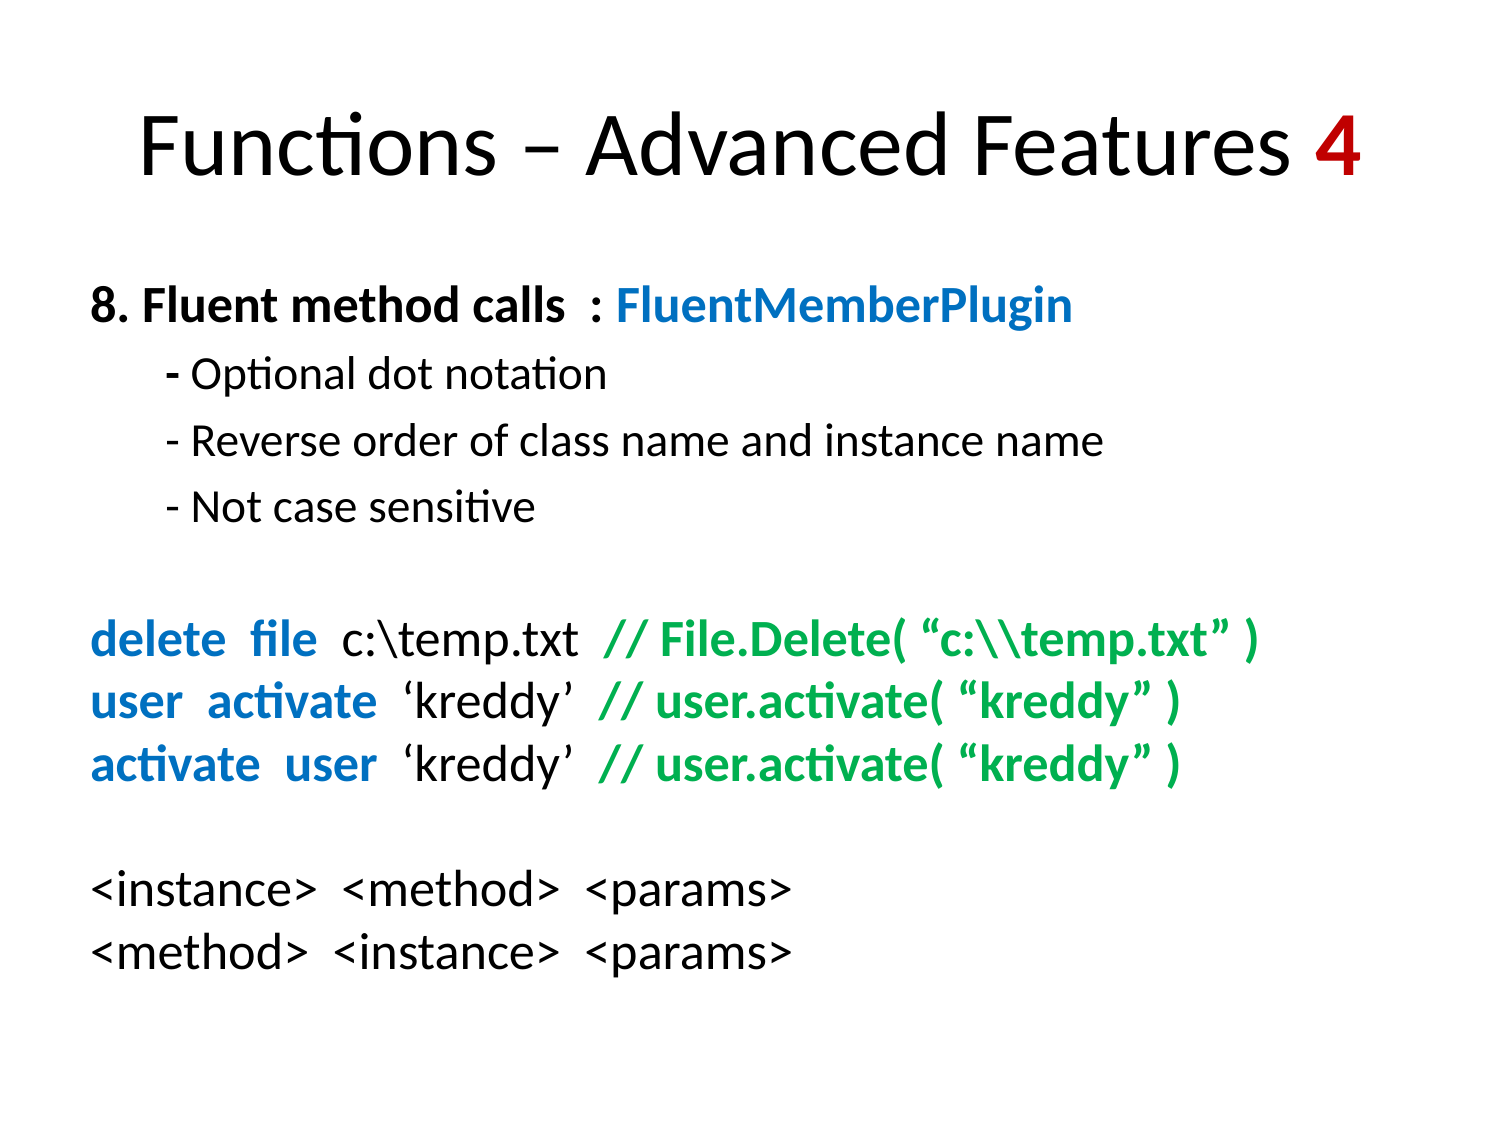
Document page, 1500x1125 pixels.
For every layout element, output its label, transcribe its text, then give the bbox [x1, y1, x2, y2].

list 8. Fluent method calls : FluentMemberPlugin - Optional dot notation - Reverse order of class name and instance name - Not case sensitive delete file c:\temp.txt // File.Delete( “c:\\temp.txt” ) user activate ‘kreddy’ // user.activate( “kreddy” ) activate user ‘kreddy’ // user.activate( “kreddy” ) <instance> <method> <params> <method> <instance> <params> [75, 262, 1425, 1005]
title Functions – Advanced Features 4 [75, 45, 1425, 233]
